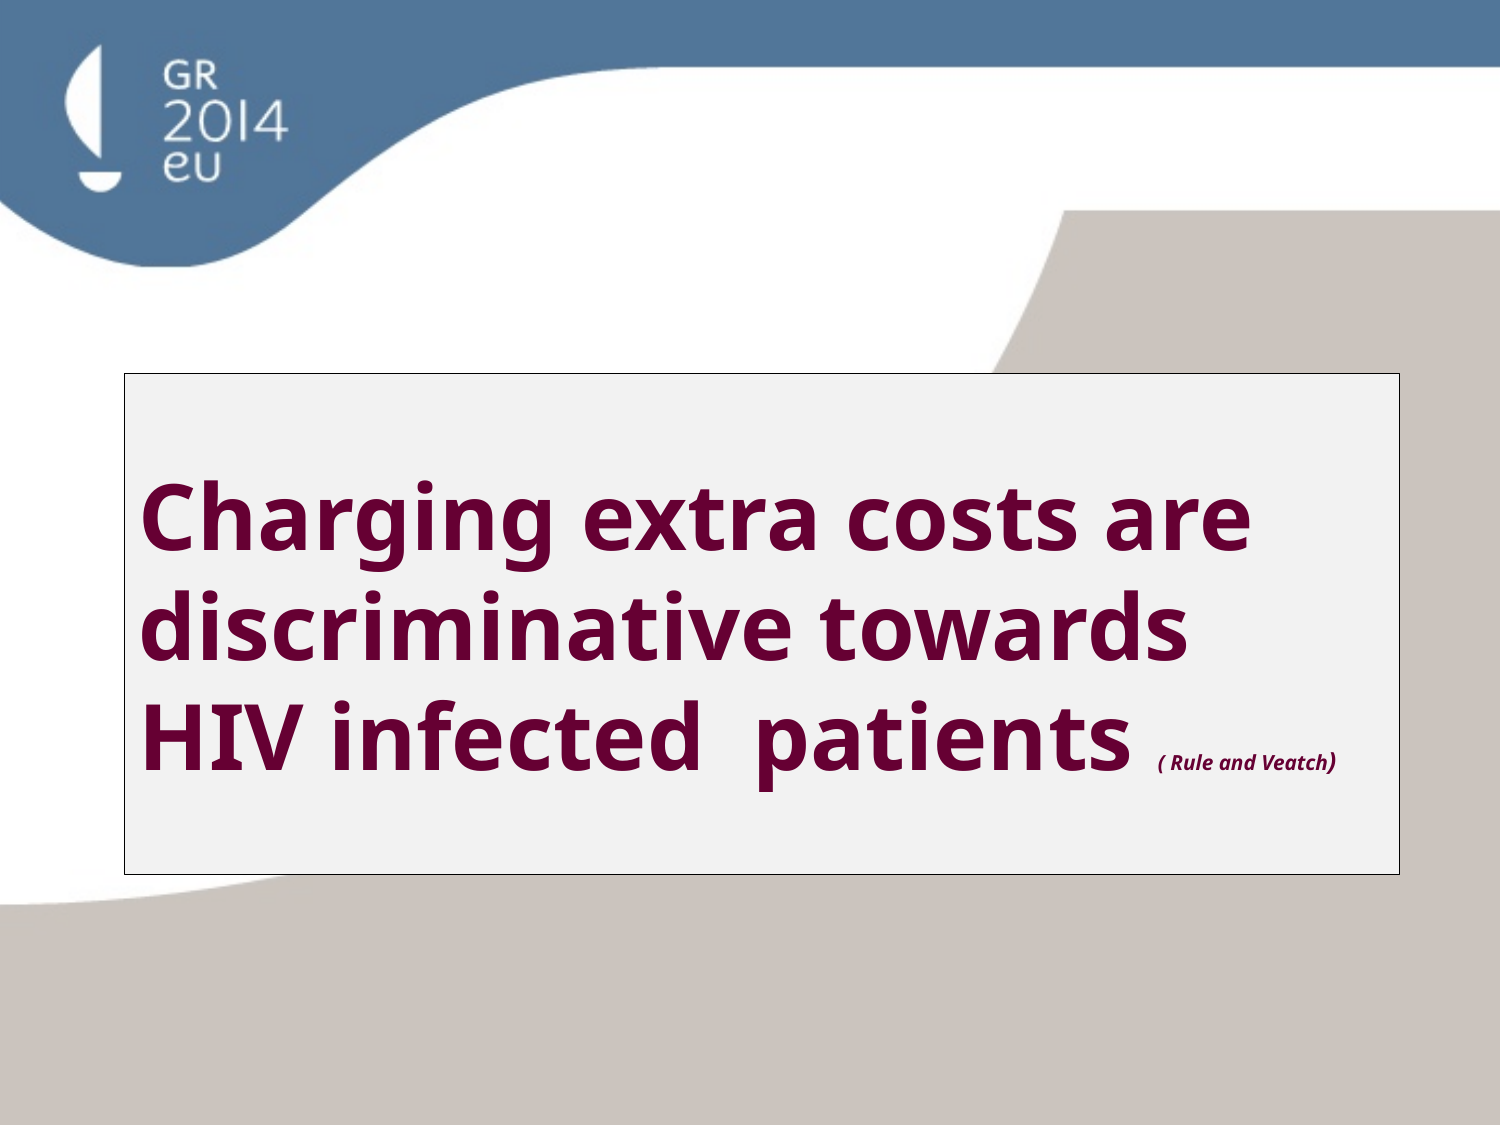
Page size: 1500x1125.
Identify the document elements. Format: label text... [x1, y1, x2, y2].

title Charging extra costs are discriminative towards HIV infected patients ( Rule and Veatch) [123, 373, 1399, 875]
